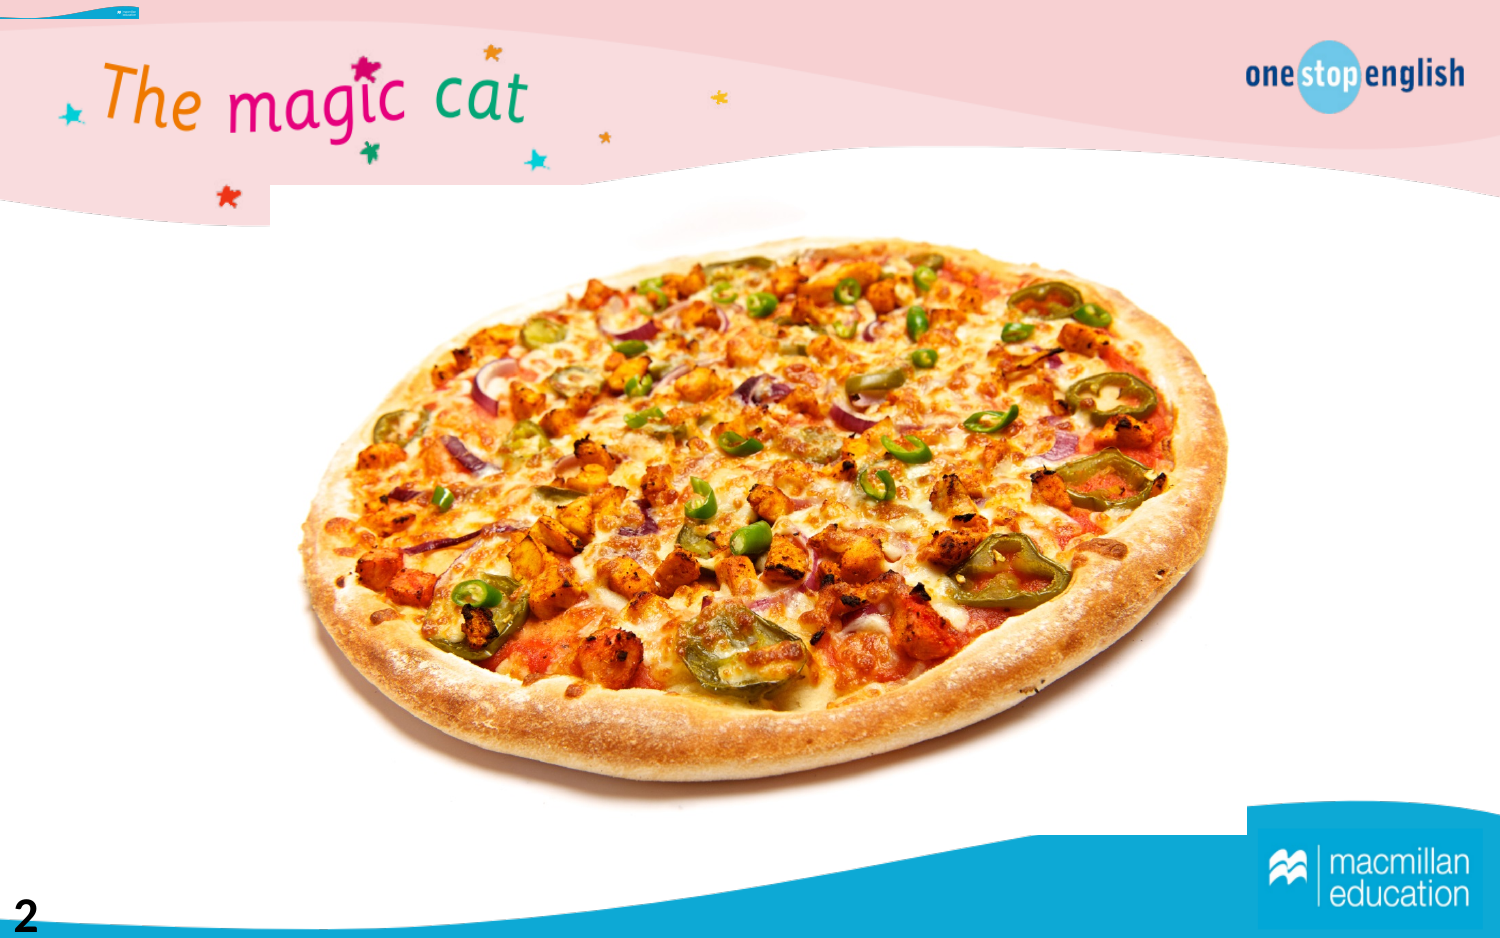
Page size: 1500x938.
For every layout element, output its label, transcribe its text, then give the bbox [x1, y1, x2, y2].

picture [270, 184, 1247, 836]
footer 2 [0, 887, 475, 938]
